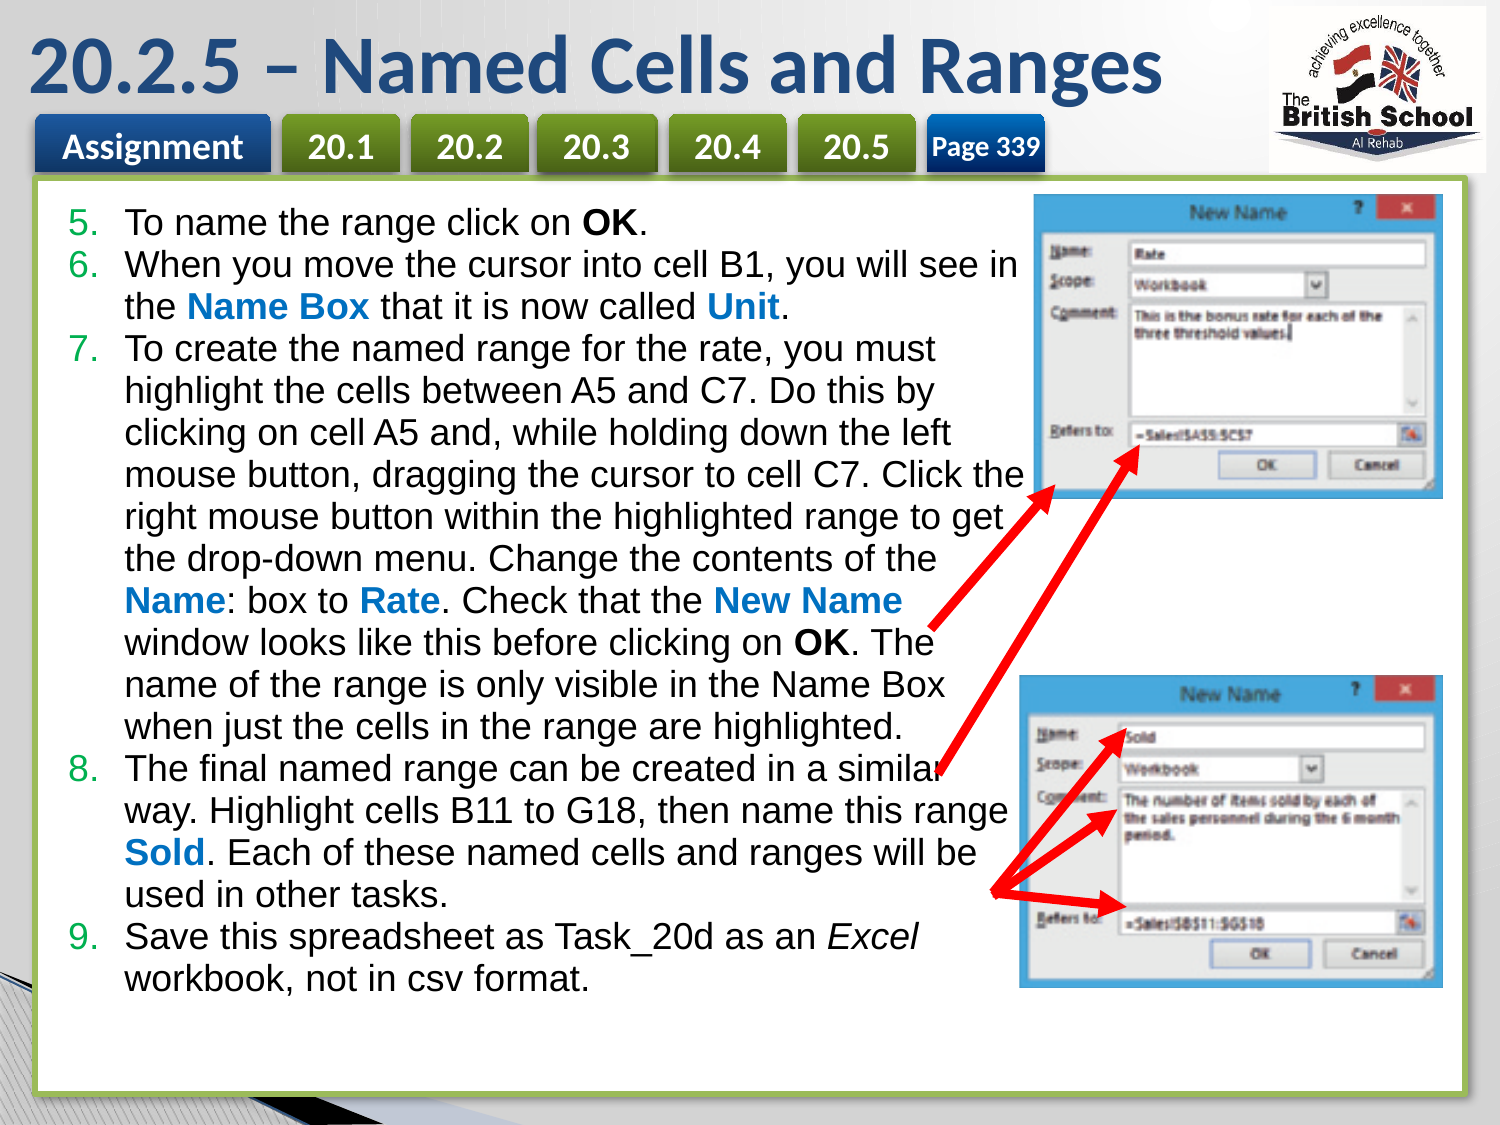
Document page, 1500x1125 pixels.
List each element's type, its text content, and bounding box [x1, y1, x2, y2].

picture [1033, 193, 1444, 499]
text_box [992, 892, 1128, 908]
text_box 20.3 [537, 113, 656, 173]
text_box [992, 809, 1118, 892]
picture [1269, 6, 1487, 173]
picture [281, 1114, 303, 1125]
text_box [992, 727, 1128, 892]
title 20.2.5 – Named Cells and Ranges [14, 6, 1270, 114]
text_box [937, 444, 1140, 775]
text_box Page 339 [927, 113, 1046, 173]
table_header To name the range click on OK. When you move the cursor into cell B1, you will see in the Name Box that it is now called Unit. To create the named range for the rate, you must highlight the cells between A5 and C7. Do this by clicking on cell A5 and, while holding down the left mouse button, dragging the cursor to cell C7. Click the right mouse button within the highlighted range to get the drop-down menu. Change the contents of the Name: box to Rate. Check that the New Name window looks like this before clicking on OK. The name of the range is only visible in the Name Box when just the cells in the range are highlighted. The final named range can be created in a similar way. Highlight cells B11 to G18, then name this range Sold. Each of these named cells and ranges will be used in other tasks. Save this spreadsheet as Task_20d as an Excel workbook, not in csv format. [53, 194, 1045, 1007]
picture [1019, 675, 1444, 988]
